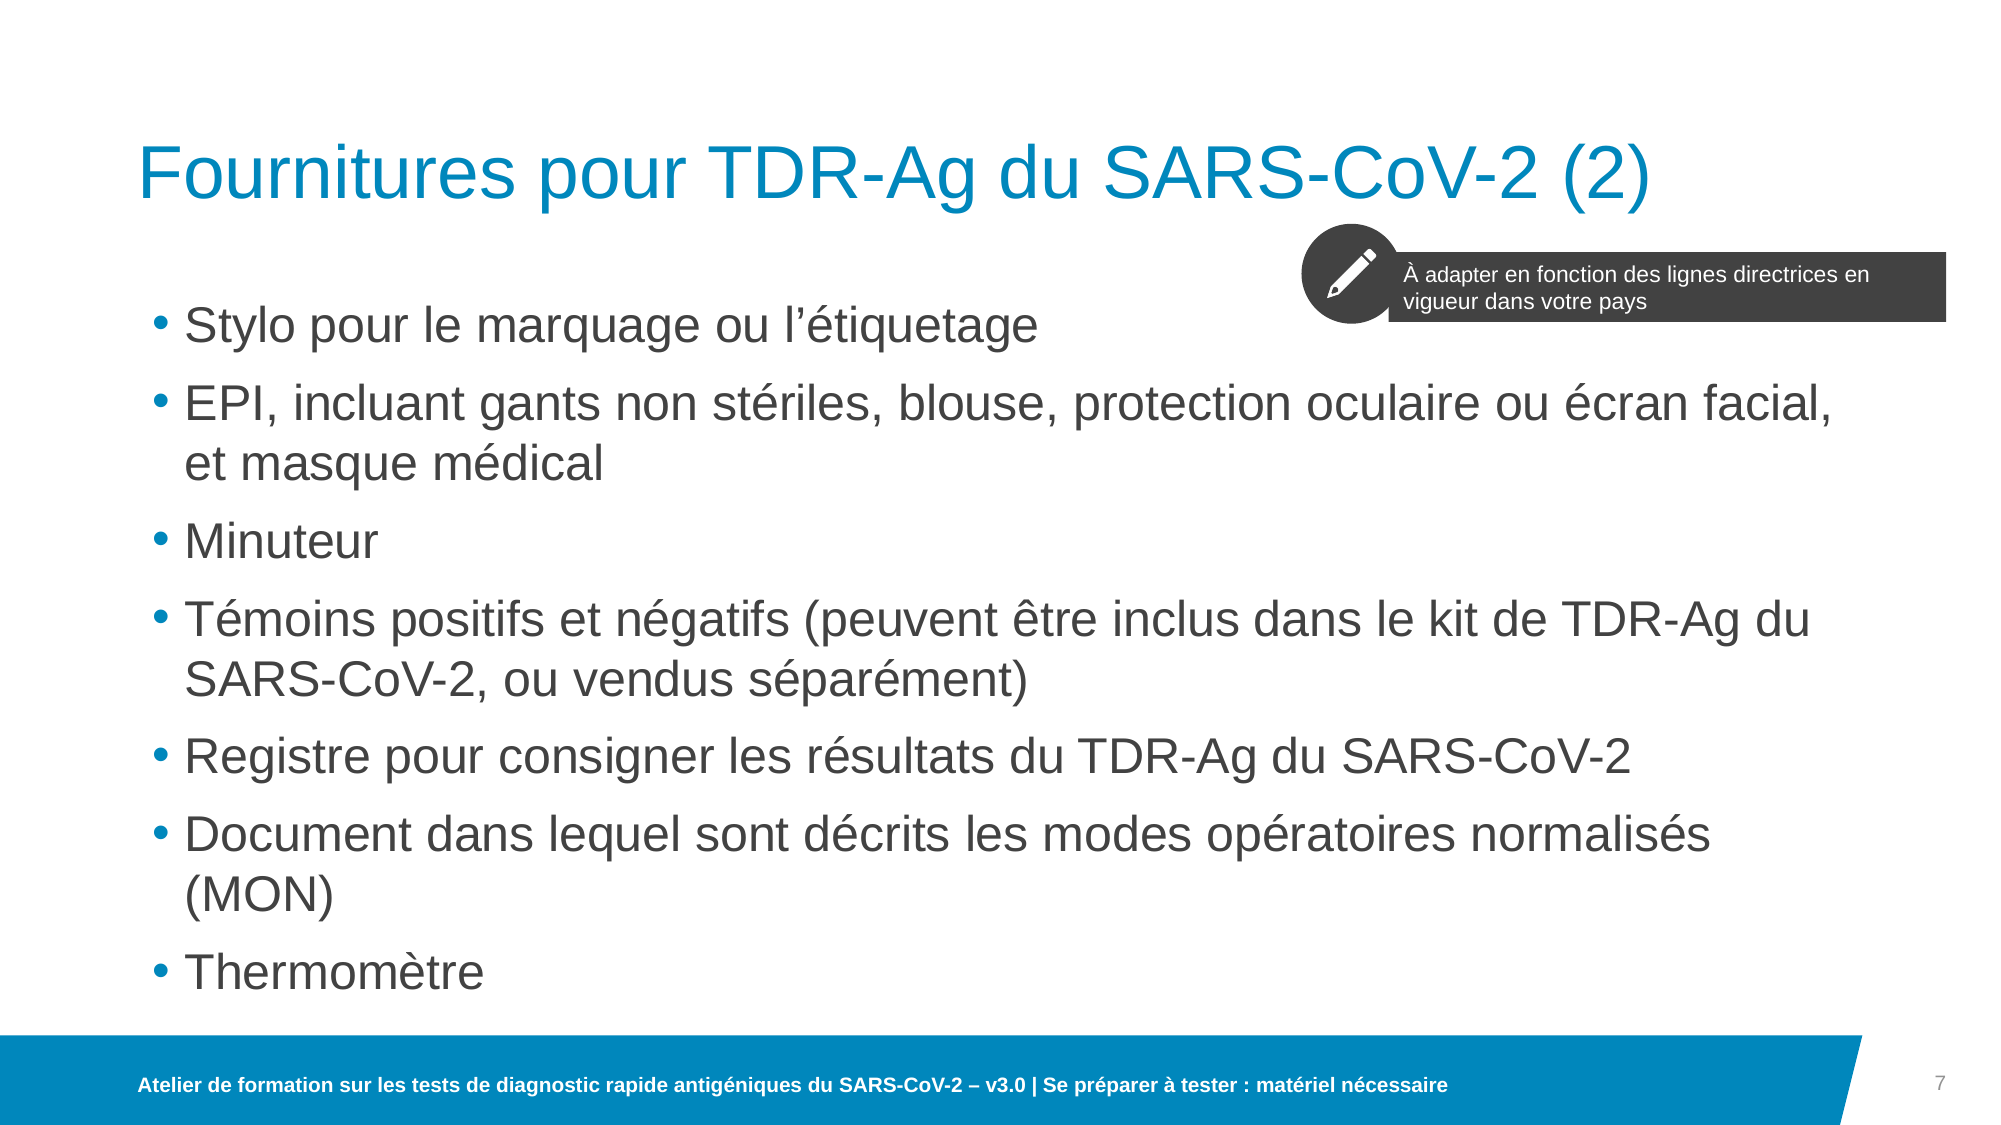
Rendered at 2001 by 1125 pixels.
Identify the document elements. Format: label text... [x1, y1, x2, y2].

list Stylo pour le marquage ou l’étiquetage EPI, incluant gants non stériles, blouse, protection oculaire ou écran facial, et masque médical Minuteur Témoins positifs et négatifs (peuvent être inclus dans le kit de TDR-Ag du SARS-CoV-2, ou vendus séparément) Registre pour consigner les résultats du TDR-Ag du SARS-CoV-2 Document dans lequel sont décrits les modes opératoires normalisés (MON) Thermomètre [137, 284, 1863, 1014]
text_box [1302, 224, 1947, 323]
title Fournitures pour TDR-Ag du SARS-CoV-2 (2) [137, 59, 1863, 215]
slide_number 7 [1862, 1035, 1947, 1125]
footer Atelier de formation sur les tests de diagnostic rapide antigéniques du SARS-CoV-2 – v3.0 | Se préparer à tester : matériel nécessaire [137, 1042, 1536, 1125]
